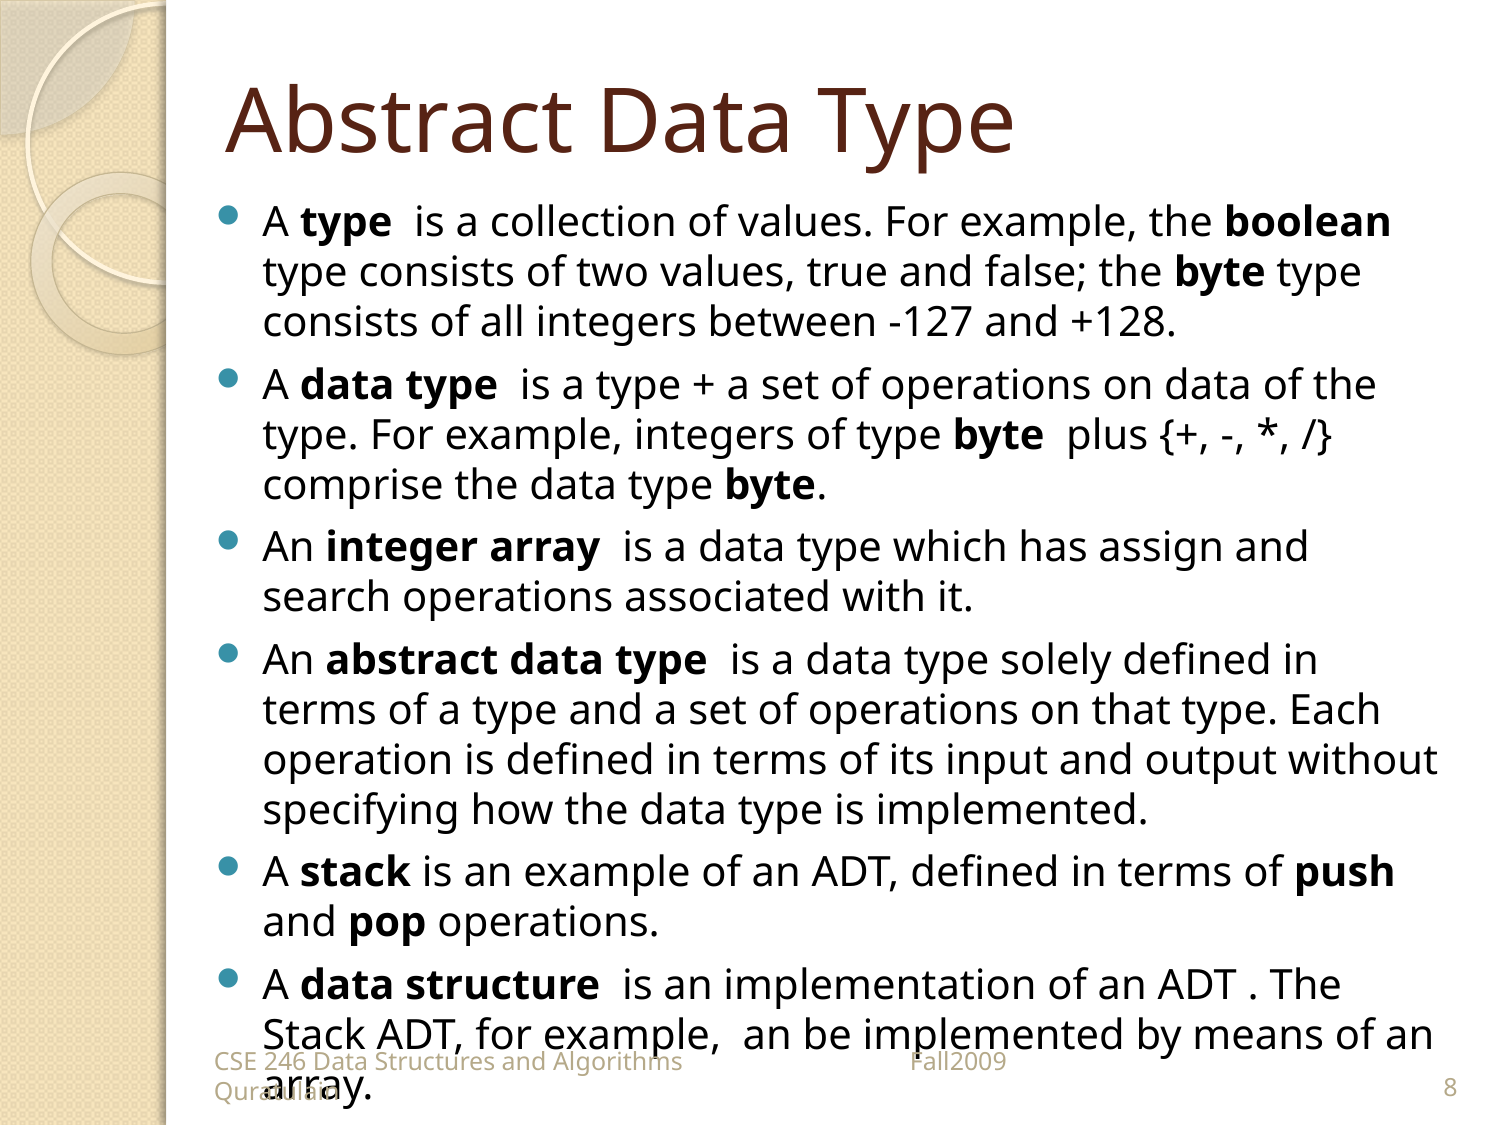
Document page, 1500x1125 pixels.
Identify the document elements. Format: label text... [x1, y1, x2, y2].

title Abstract Data Type [210, 35, 1441, 187]
list A type is a collection of values. For example, the boolean type consists of two values, true and false; the byte type consists of all integers between -127 and +128. A data type is a type + a set of operations on data of the type. For example, integers of type byte plus {+, -, *, /} comprise the data type byte. An integer array is a data type which has assign and search operations associated with it. An abstract data type is a data type solely defined in terms of a type and a set of operations on that type. Each operation is defined in terms of its input and output without specifying how the data type is implemented. A stack is an example of an ADT, defined in terms of push and pop operations. A data structure is an implementation of an ADT . The Stack ADT, for example, an be implemented by means of an array. [187, 187, 1454, 1032]
slide_number 8 [1413, 1034, 1488, 1113]
footer CSE 246 Data Structures and Algorithms Fall2009 Quratulain [199, 1034, 1413, 1113]
